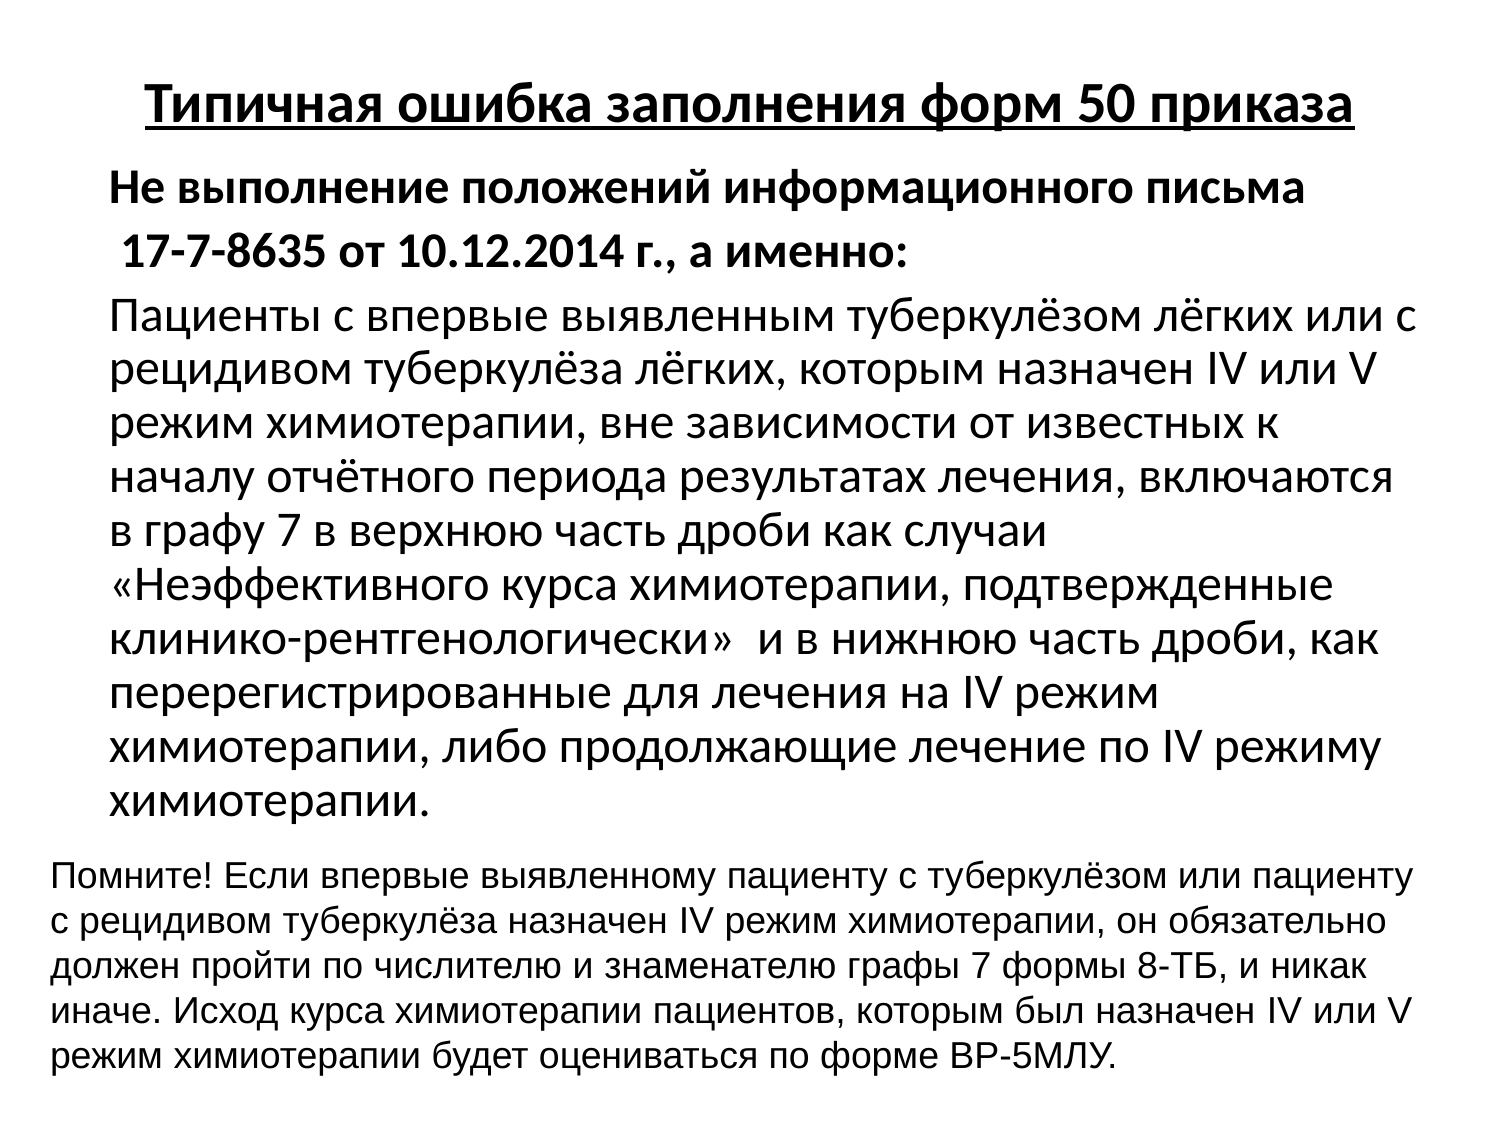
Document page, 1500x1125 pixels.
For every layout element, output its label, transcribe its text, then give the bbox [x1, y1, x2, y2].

list Не выполнение положений информационного письма 17-7-8635 от 10.12.2014 г., а именно: Пациенты с впервые выявленным туберкулёзом лёгких или с рецидивом туберкулёза лёгких, которым назначен IV или V режим химиотерапии, вне зависимости от известных к началу отчётного периода результатах лечения, включаются в графу 7 в верхнюю часть дроби как случаи «Неэффективного курса химиотерапии, подтвержденные клинико-рентгенологически» и в нижнюю часть дроби, как перерегистрированные для лечения на IV режим химиотерапии, либо продолжающие лечение по IV режиму химиотерапии. [93, 152, 1444, 816]
title Типичная ошибка заполнения форм 50 приказа [74, 44, 1426, 153]
text_box Помните! Если впервые выявленному пациенту с туберкулёзом или пациенту с рецидивом туберкулёза назначен IV режим химиотерапии, он обязательно должен пройти по числителю и знаменателю графы 7 формы 8-ТБ, и никак иначе. Исход курса химиотерапии пациентов, которым был назначен IV или V режим химиотерапии будет оцениваться по форме ВР-5МЛУ. [35, 843, 1454, 1084]
